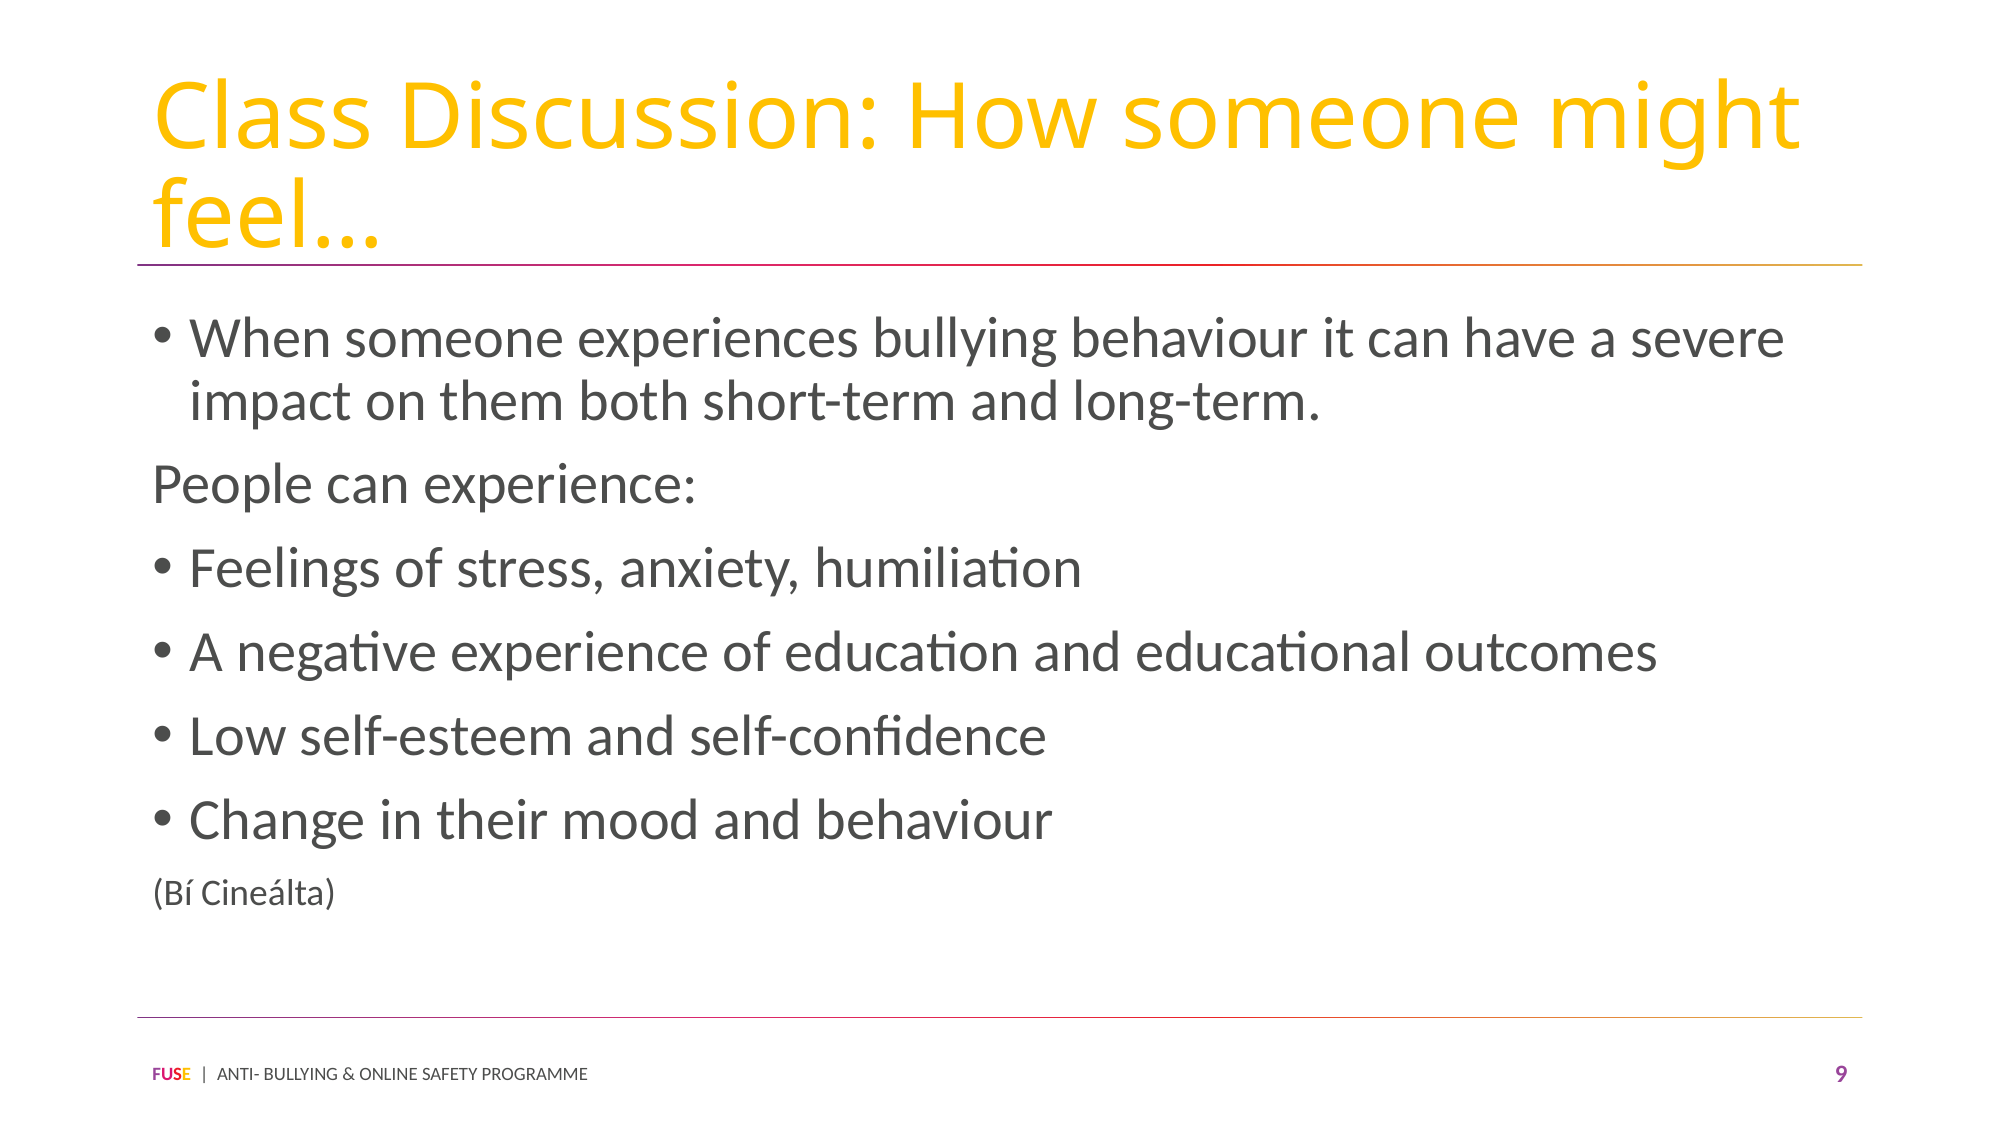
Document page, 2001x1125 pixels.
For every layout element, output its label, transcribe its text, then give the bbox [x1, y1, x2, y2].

footer FUSE | ANTI- BULLYING & ONLINE SAFETY PROGRAMME [137, 1042, 813, 1103]
list When someone experiences bullying behaviour it can have a severe impact on them both short-term and long-term. People can experience: Feelings of stress, anxiety, humiliation A negative experience of education and educational outcomes Low self-esteem and self-confidence Change in their mood and behaviour (Bí Cineálta) [137, 299, 1863, 994]
title Class Discussion: How someone might feel… [137, 59, 1863, 278]
slide_number 9 [1412, 1042, 1863, 1103]
